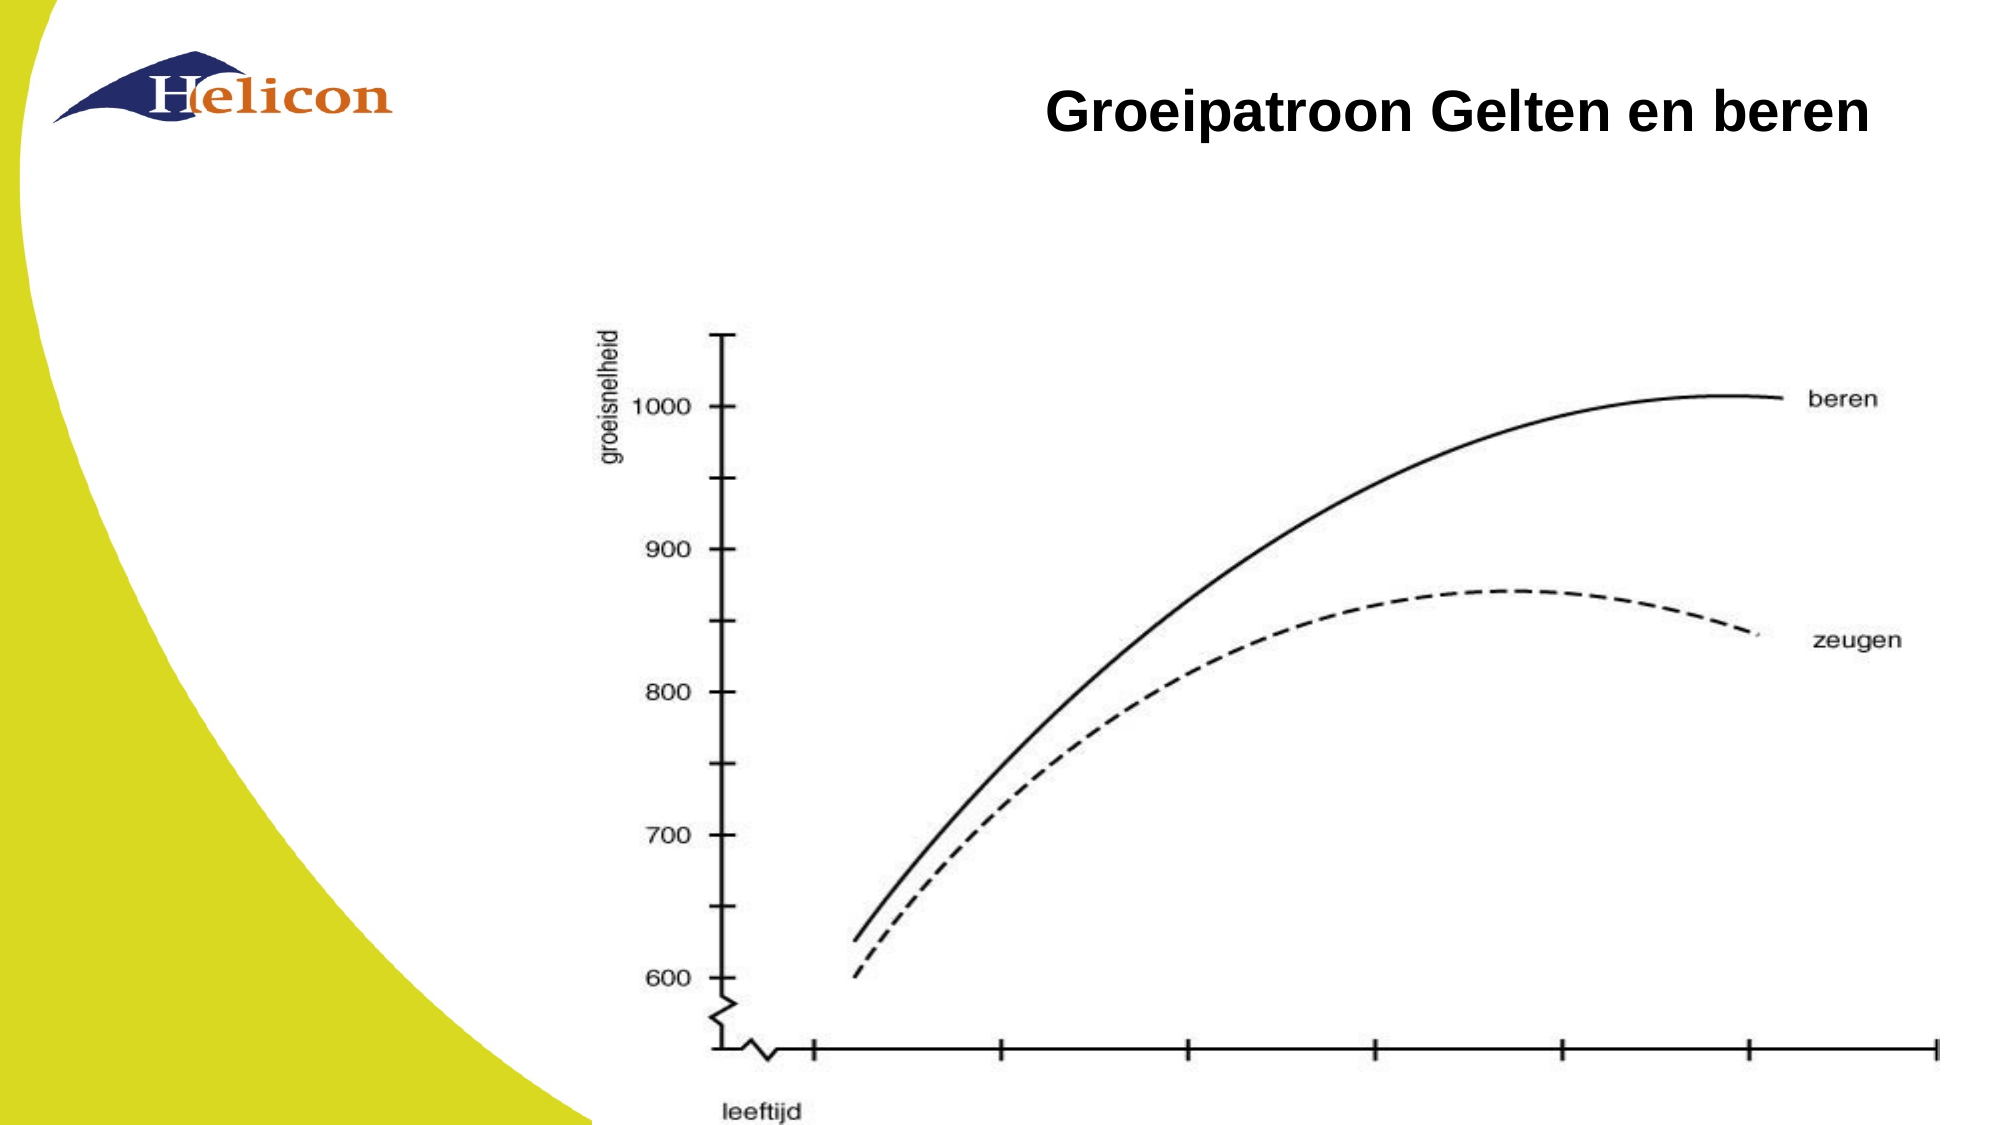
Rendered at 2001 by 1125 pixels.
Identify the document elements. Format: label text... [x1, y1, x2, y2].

title Groeipatroon Gelten en beren [432, 54, 1887, 161]
picture [0, 0, 2000, 1125]
